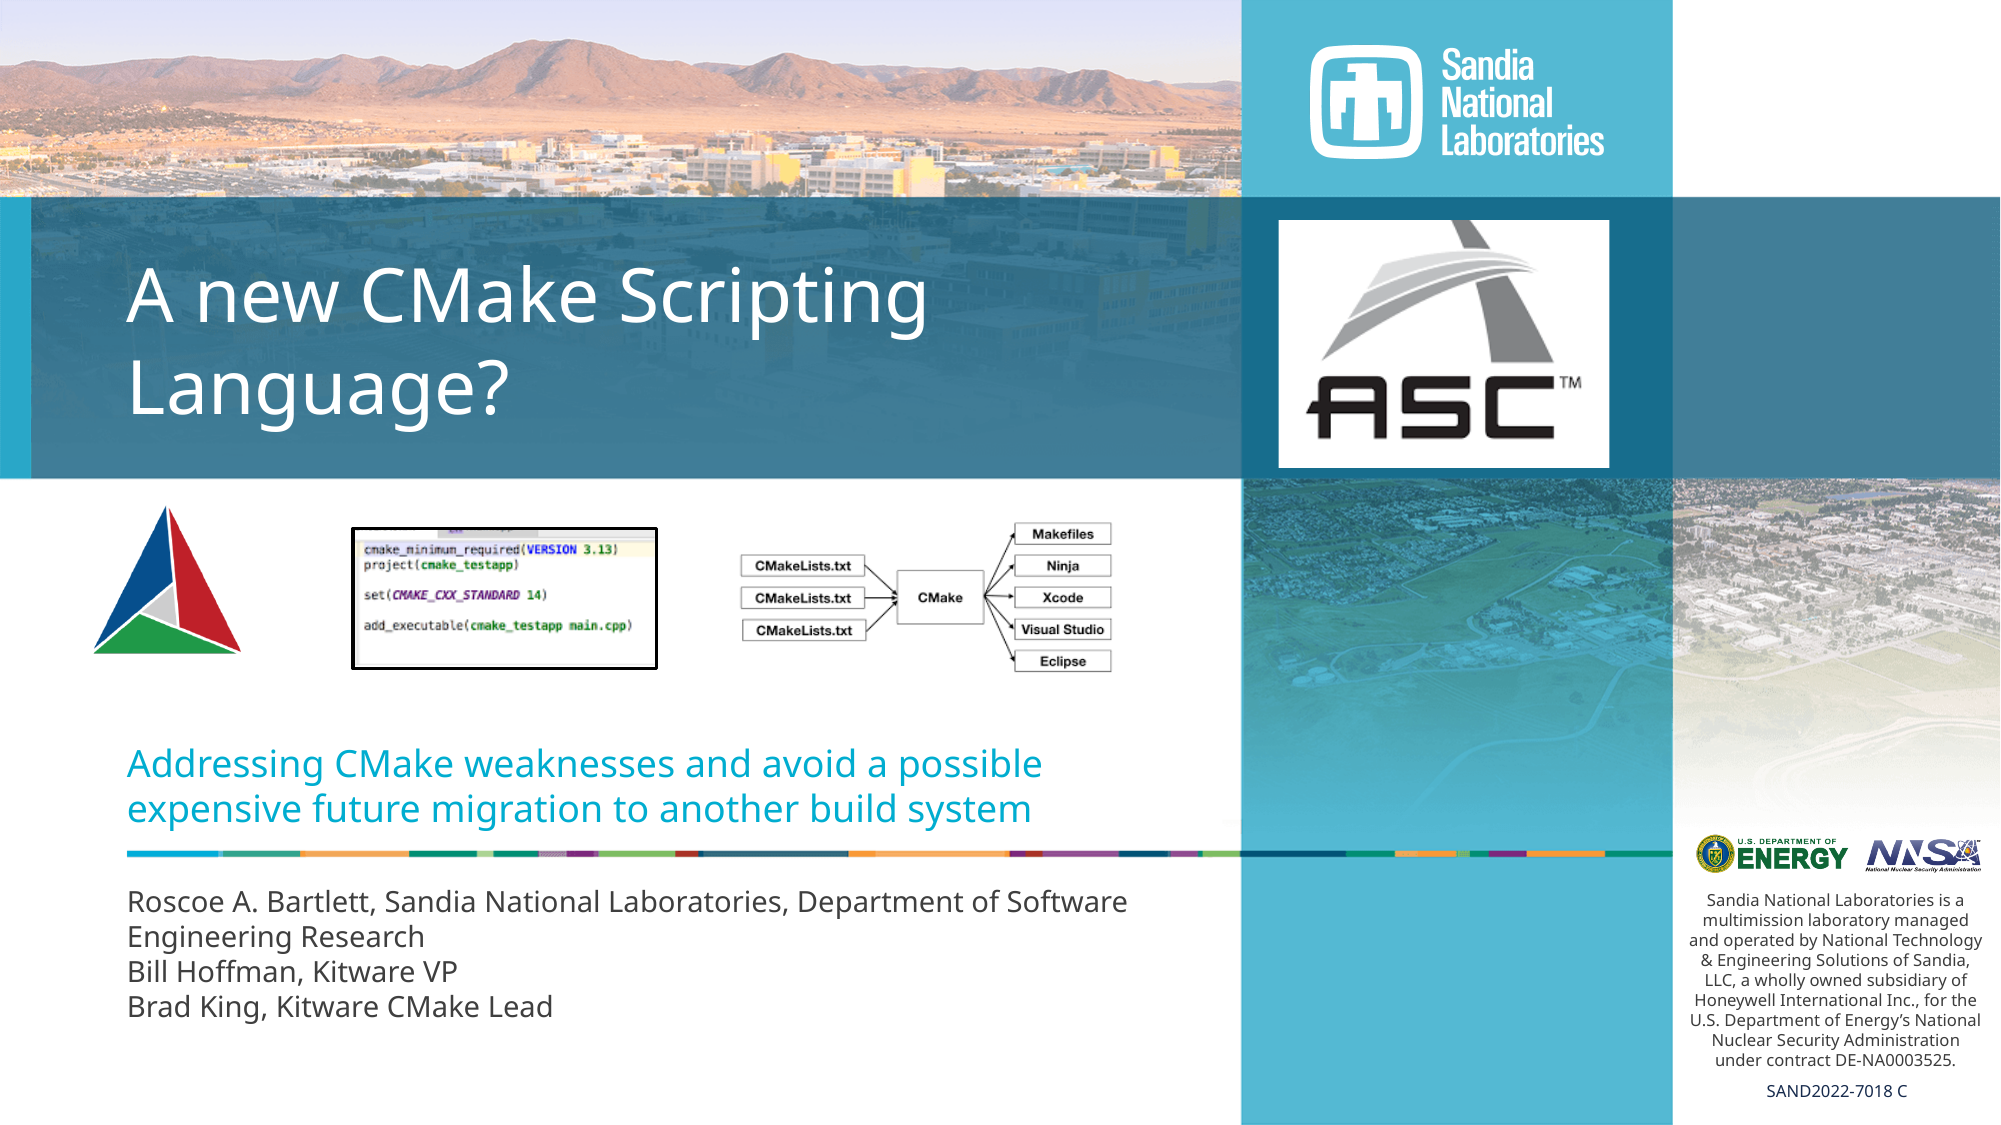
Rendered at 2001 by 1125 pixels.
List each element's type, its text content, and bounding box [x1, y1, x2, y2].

subtitle Addressing CMake weaknesses and avoid a possible expensive future migration to another build system [126, 679, 1169, 830]
list SAND2022-7018 C [1687, 1080, 1988, 1103]
title A new CMake Scripting Language? [126, 195, 1169, 480]
list Roscoe A. Bartlett, Sandia National Laboratories, Department of Software Engineering Research Bill Hoffman, Kitware VP Brad King, Kitware CMake Lead [126, 882, 1169, 1071]
picture [0, 0, 2001, 1125]
